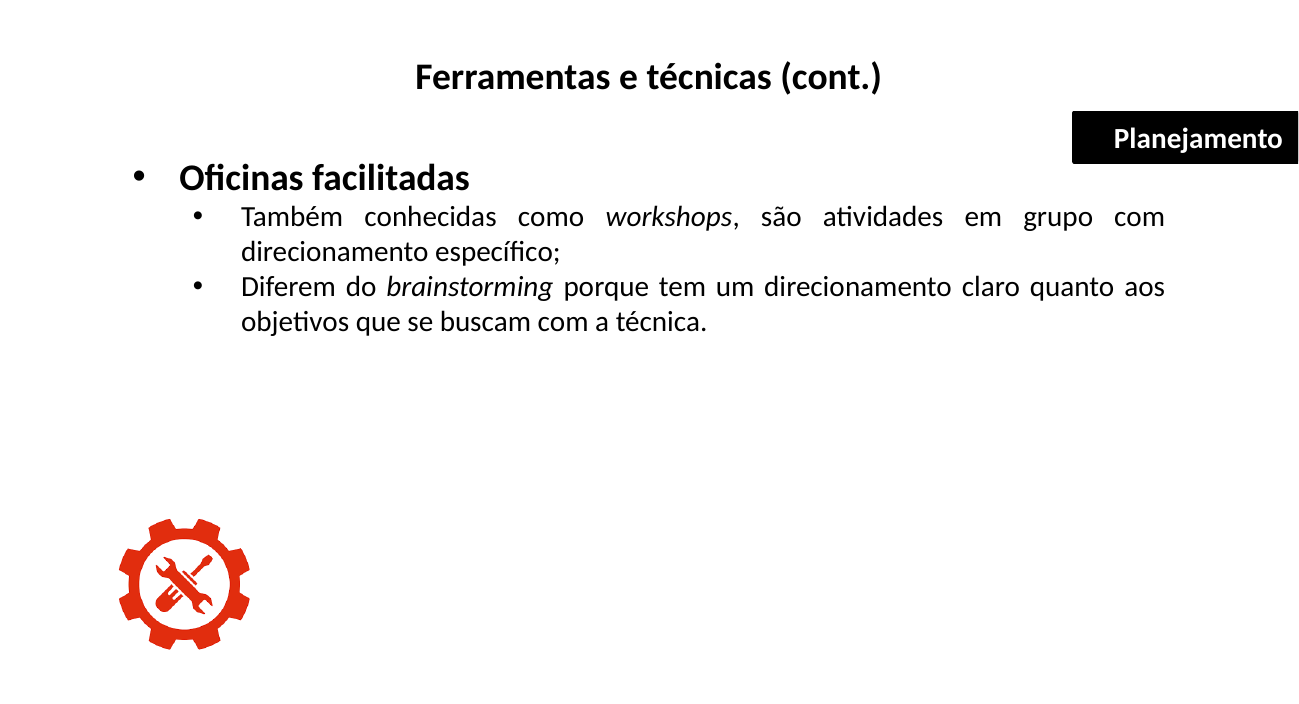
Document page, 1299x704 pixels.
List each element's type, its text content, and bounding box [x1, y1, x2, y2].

text_box Oficinas facilitadas Também conhecidas como workshops, são atividades em grupo com direcionamento específico; Diferem do brainstorming porque tem um direcionamento claro quanto aos objetivos que se buscam com a técnica. [117, 145, 1181, 348]
text_box Ferramentas e técnicas (cont.) [0, 44, 1299, 106]
picture [117, 517, 251, 651]
text_box Planejamento [1074, 112, 1299, 162]
